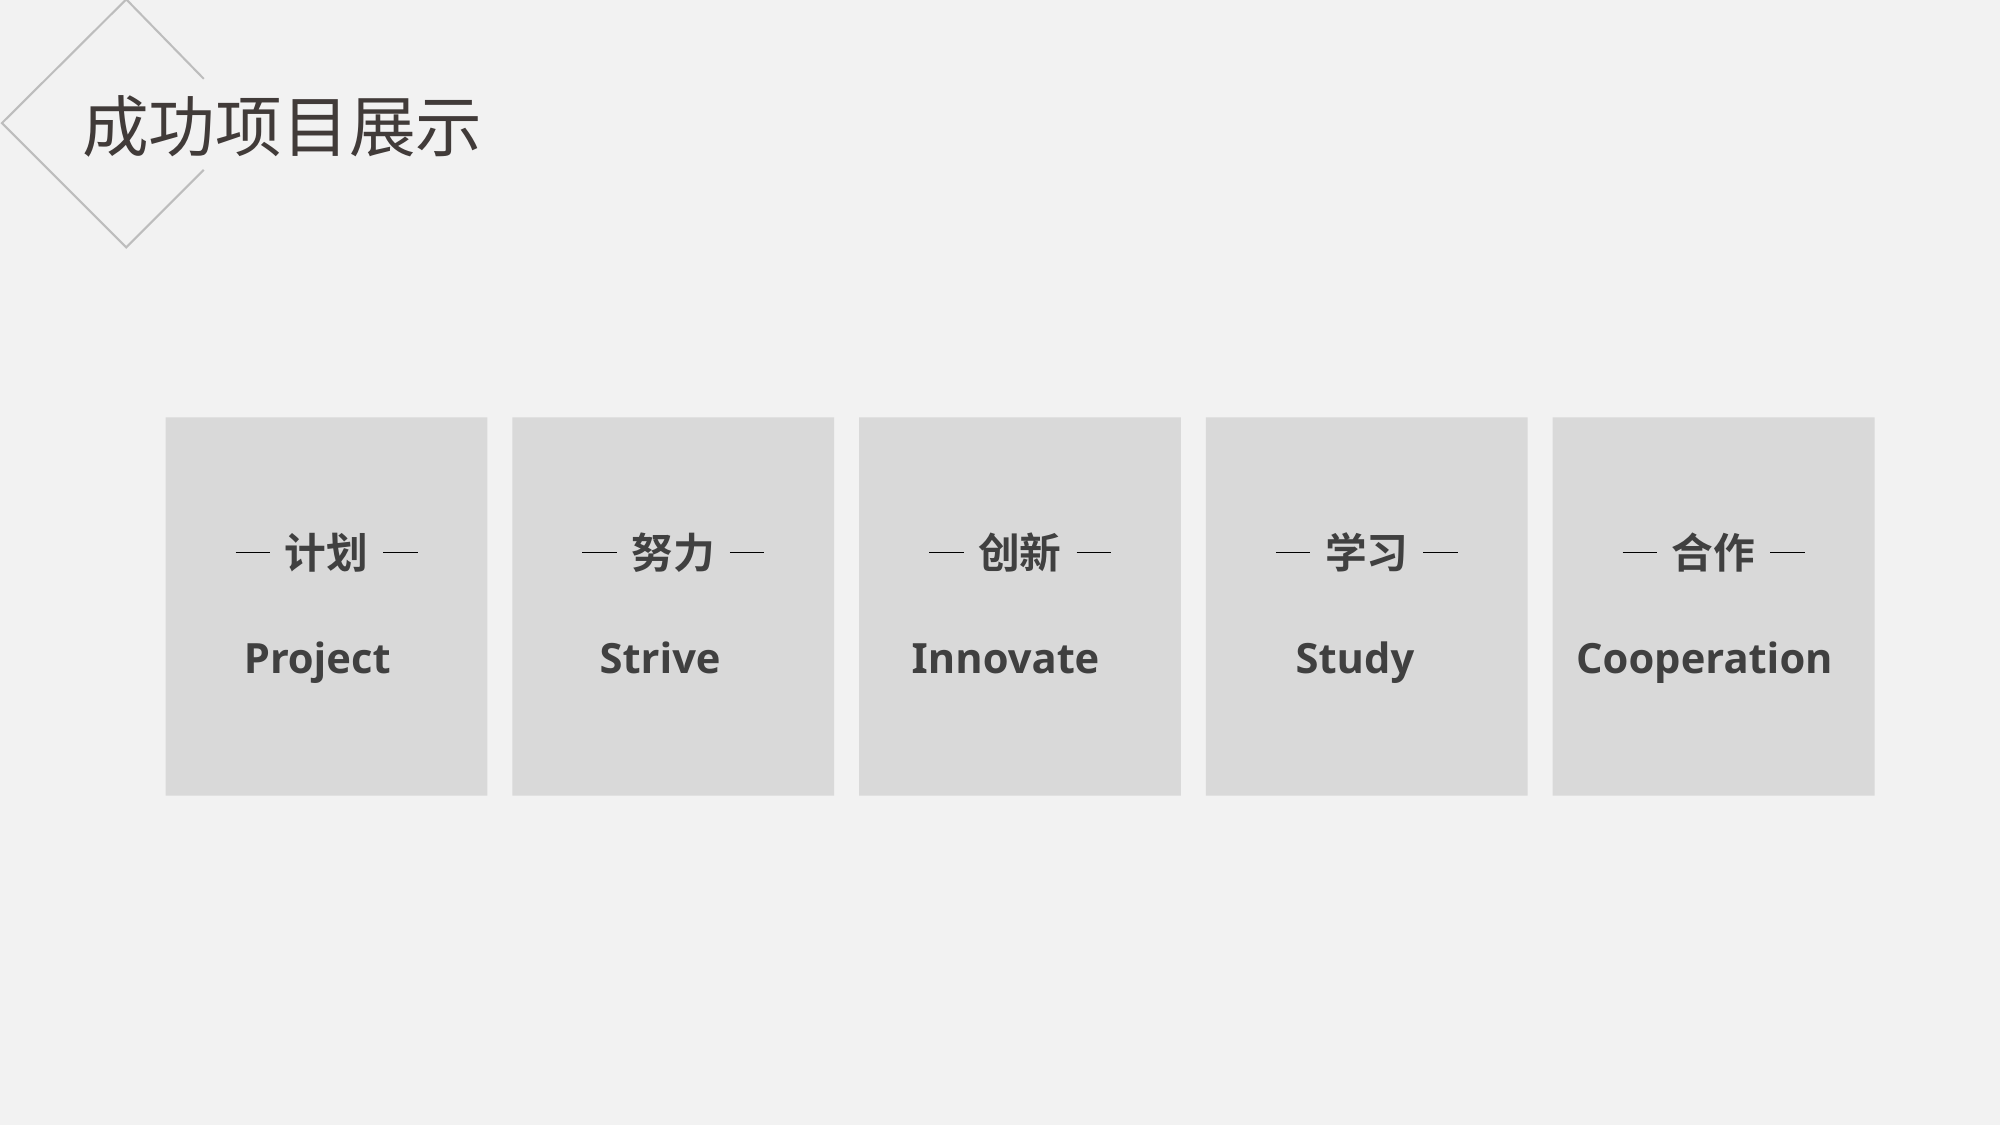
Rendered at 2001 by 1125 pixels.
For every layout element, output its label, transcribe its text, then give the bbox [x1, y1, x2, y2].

text_box 成功项目展示 [204, 77, 509, 172]
text_box [0, 0, 205, 249]
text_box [1205, 417, 1528, 796]
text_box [165, 417, 488, 796]
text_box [859, 417, 1181, 796]
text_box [512, 417, 835, 796]
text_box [1552, 417, 1875, 796]
